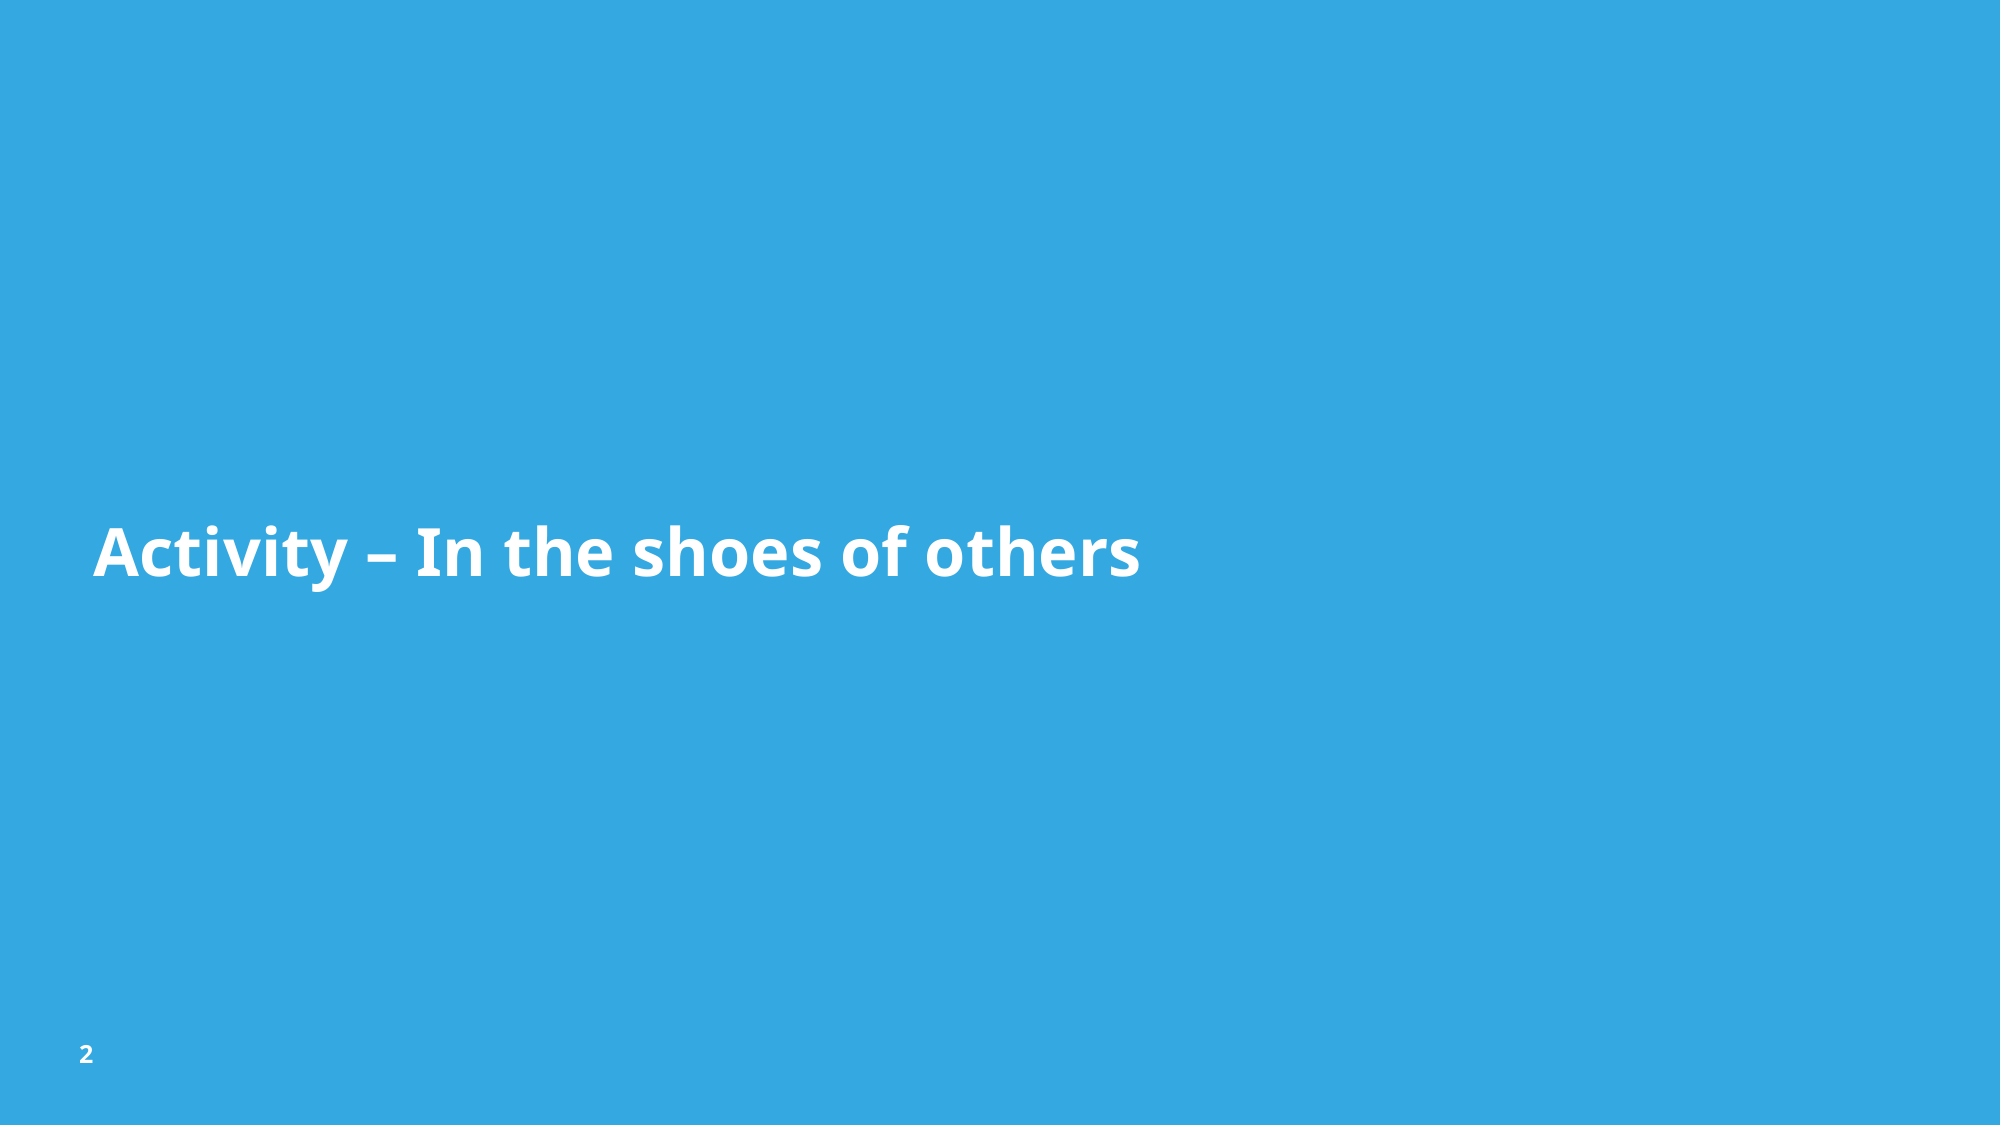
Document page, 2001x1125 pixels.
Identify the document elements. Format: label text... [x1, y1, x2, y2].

title Activity – In the shoes of others [78, 125, 1777, 984]
slide_number 2 [79, 1023, 190, 1073]
